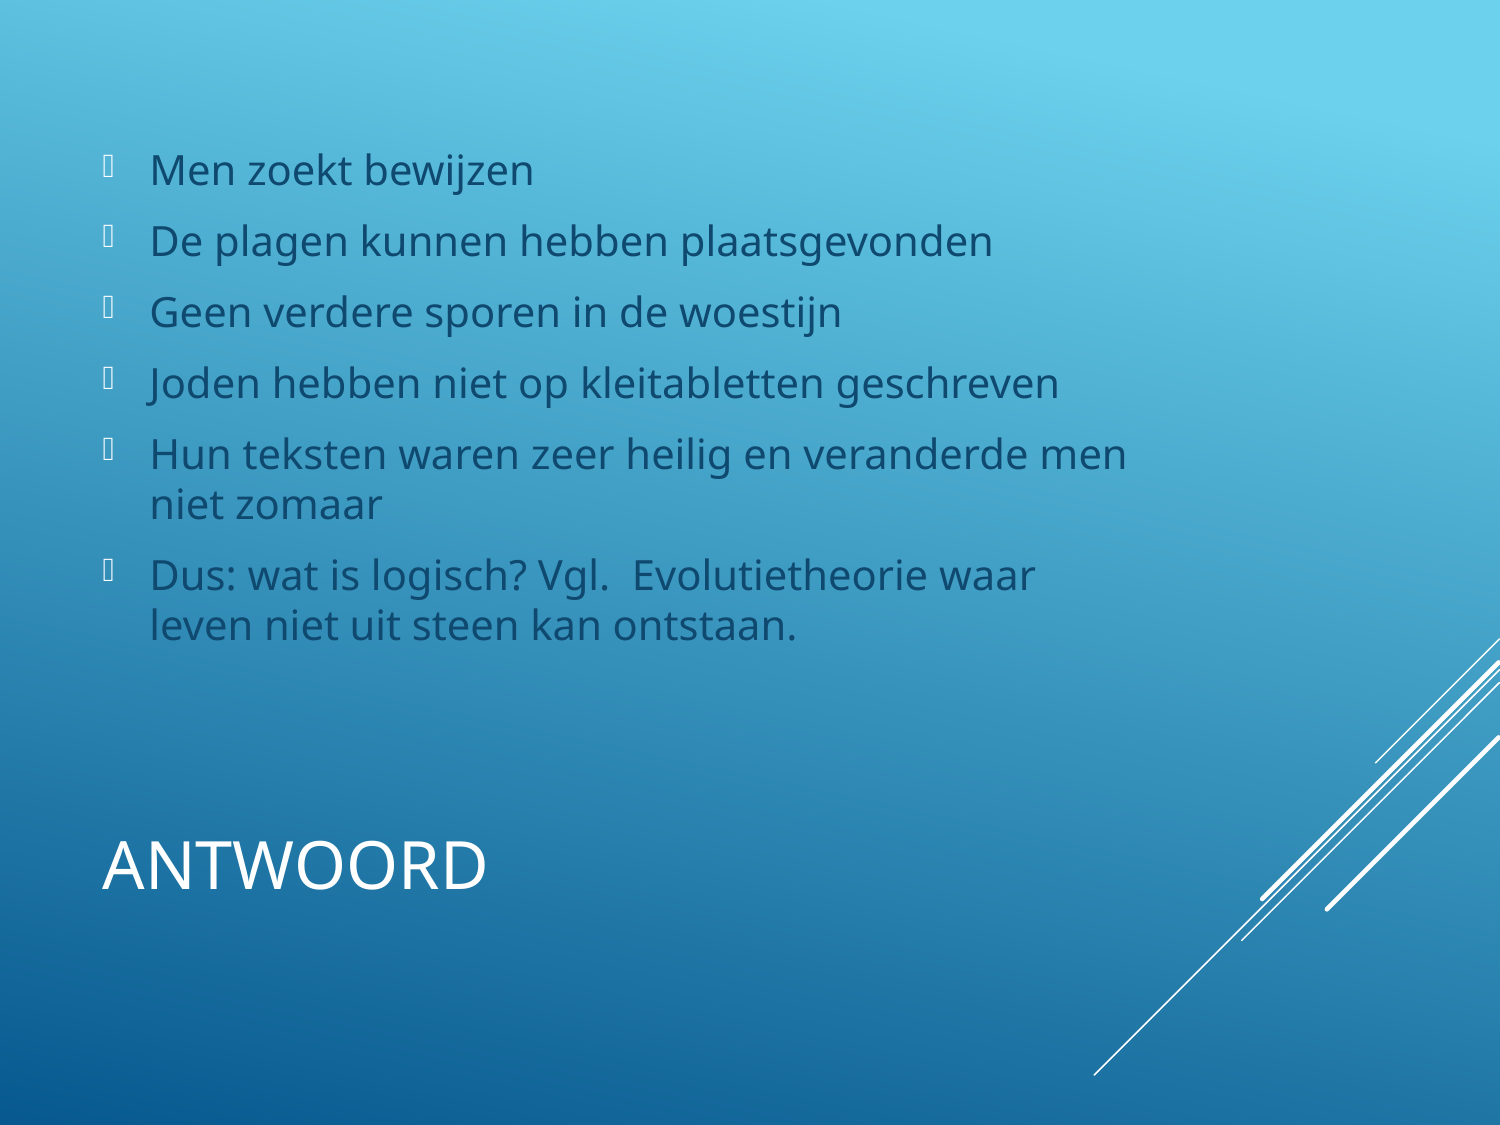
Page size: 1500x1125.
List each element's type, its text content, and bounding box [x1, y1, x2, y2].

title Antwoord [87, 737, 1163, 988]
list Men zoekt bewijzen De plagen kunnen hebben plaatsgevonden Geen verdere sporen in de woestijn Joden hebben niet op kleitabletten geschreven Hun teksten waren zeer heilig en veranderde men niet zomaar Dus: wat is logisch? Vgl. Evolutietheorie waar leven niet uit steen kan ontstaan. [87, 87, 1163, 706]
